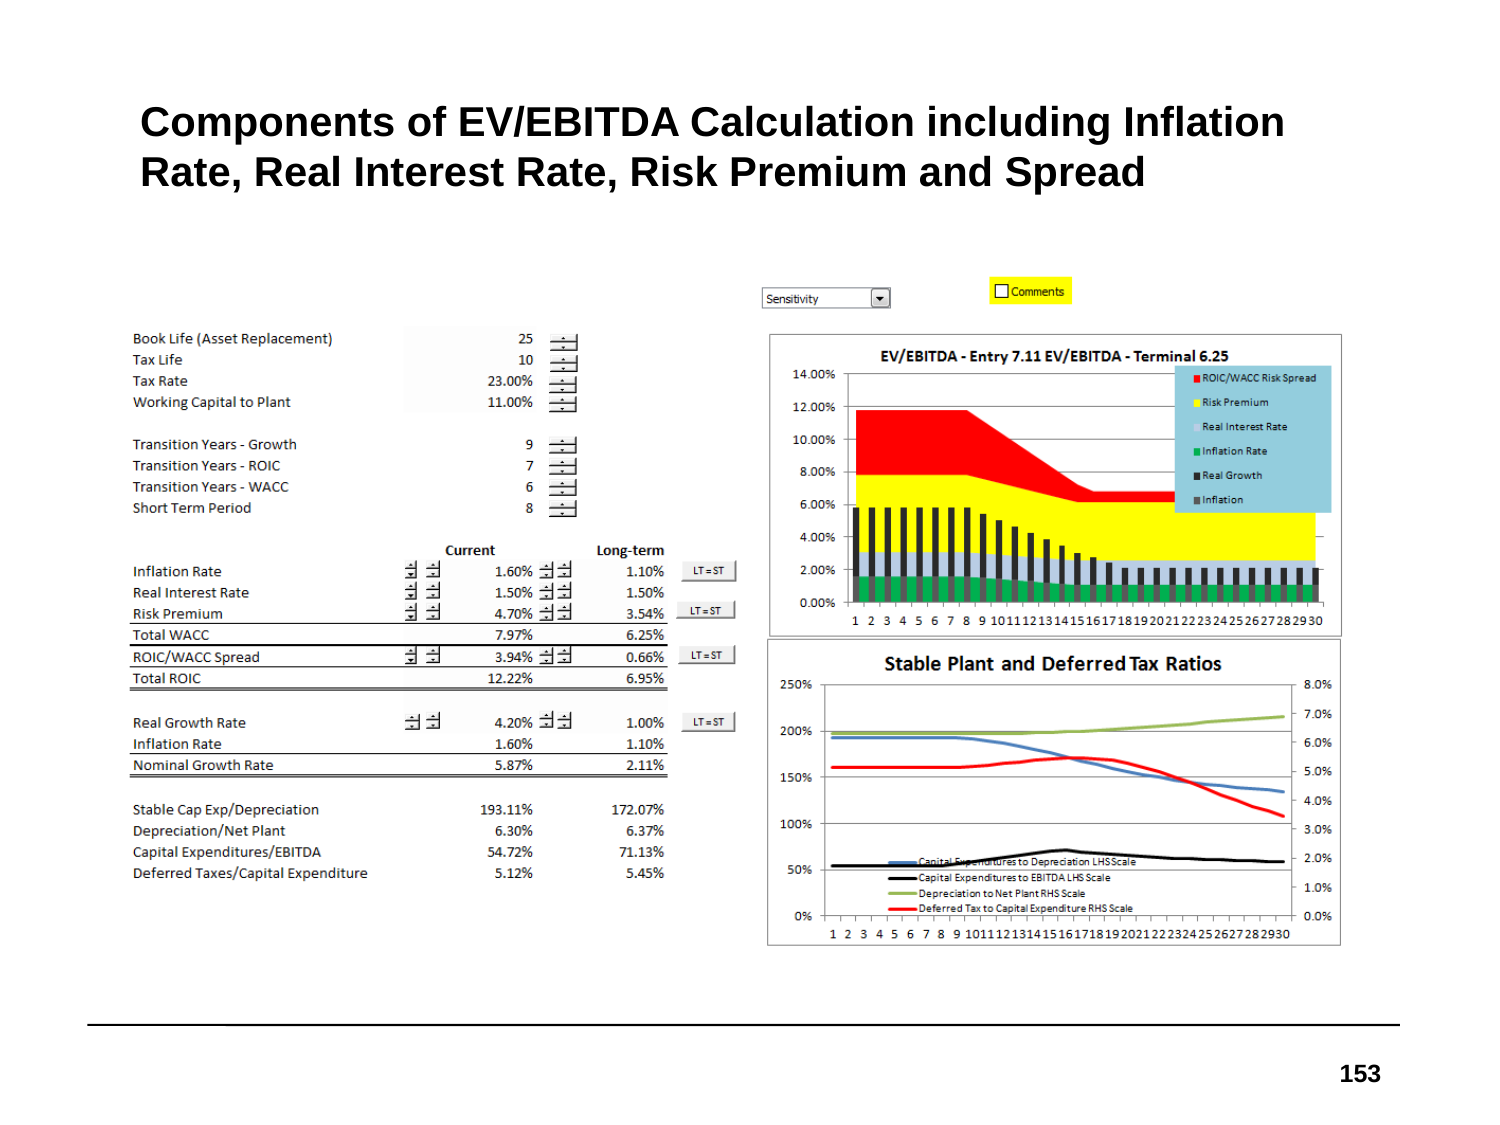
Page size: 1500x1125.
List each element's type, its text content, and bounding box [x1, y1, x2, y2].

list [62, 262, 1413, 968]
title Components of EV/EBITDA Calculation including Inflation Rate, Real Interest Rate, Risk Premium and Spread [125, 87, 1375, 225]
